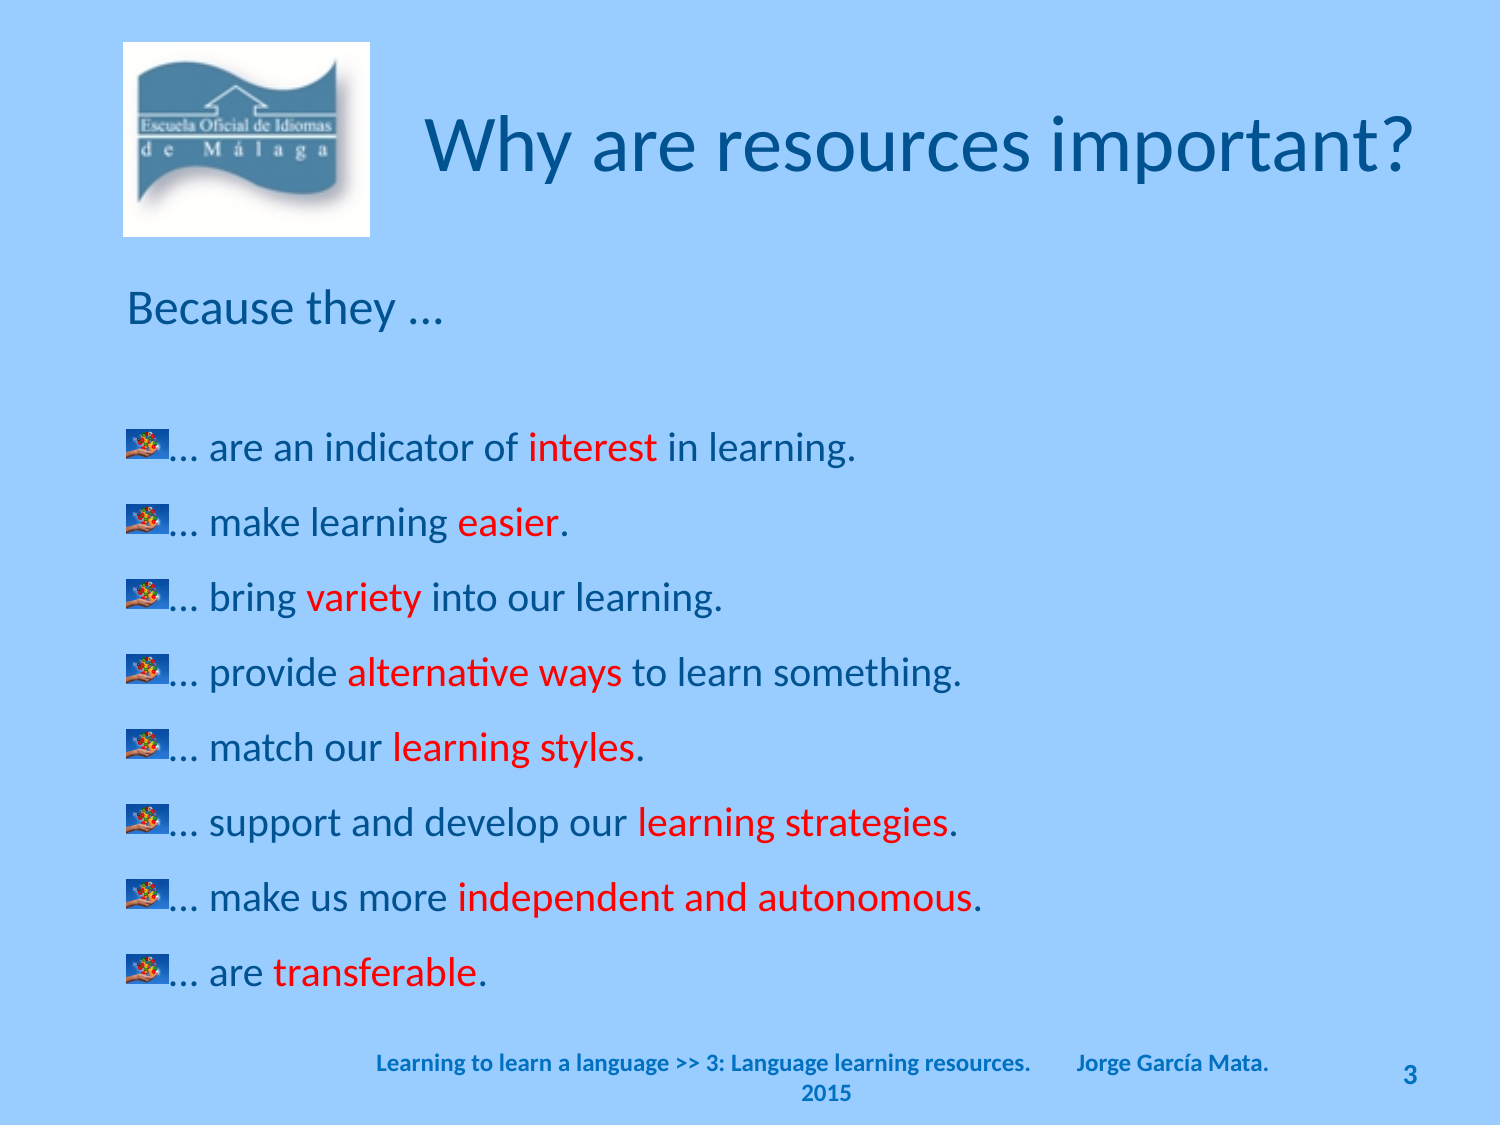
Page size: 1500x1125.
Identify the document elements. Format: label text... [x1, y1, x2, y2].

slide_number 3 [1387, 1042, 1425, 1103]
footer Learning to learn a language >> 3: Language learning resources. Jorge García Mata. 2015 [336, 1058, 1317, 1094]
picture [126, 504, 169, 534]
picture [126, 654, 169, 684]
title Why are resources important? [383, 45, 1459, 233]
picture [126, 879, 169, 909]
text_box Because they ... ... are an indicator of interest in learning. ... make learning easier. ... bring variety into our learning. ... provide alternative ways to learn something. ... match our learning styles. ... support and develop our learning strategies. ... make us more independent and autonomous. ... are transferable. [112, 267, 1400, 1002]
picture [126, 954, 169, 984]
picture [126, 429, 169, 459]
picture [126, 804, 169, 834]
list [123, 42, 371, 237]
picture [126, 579, 169, 609]
picture [126, 729, 169, 759]
